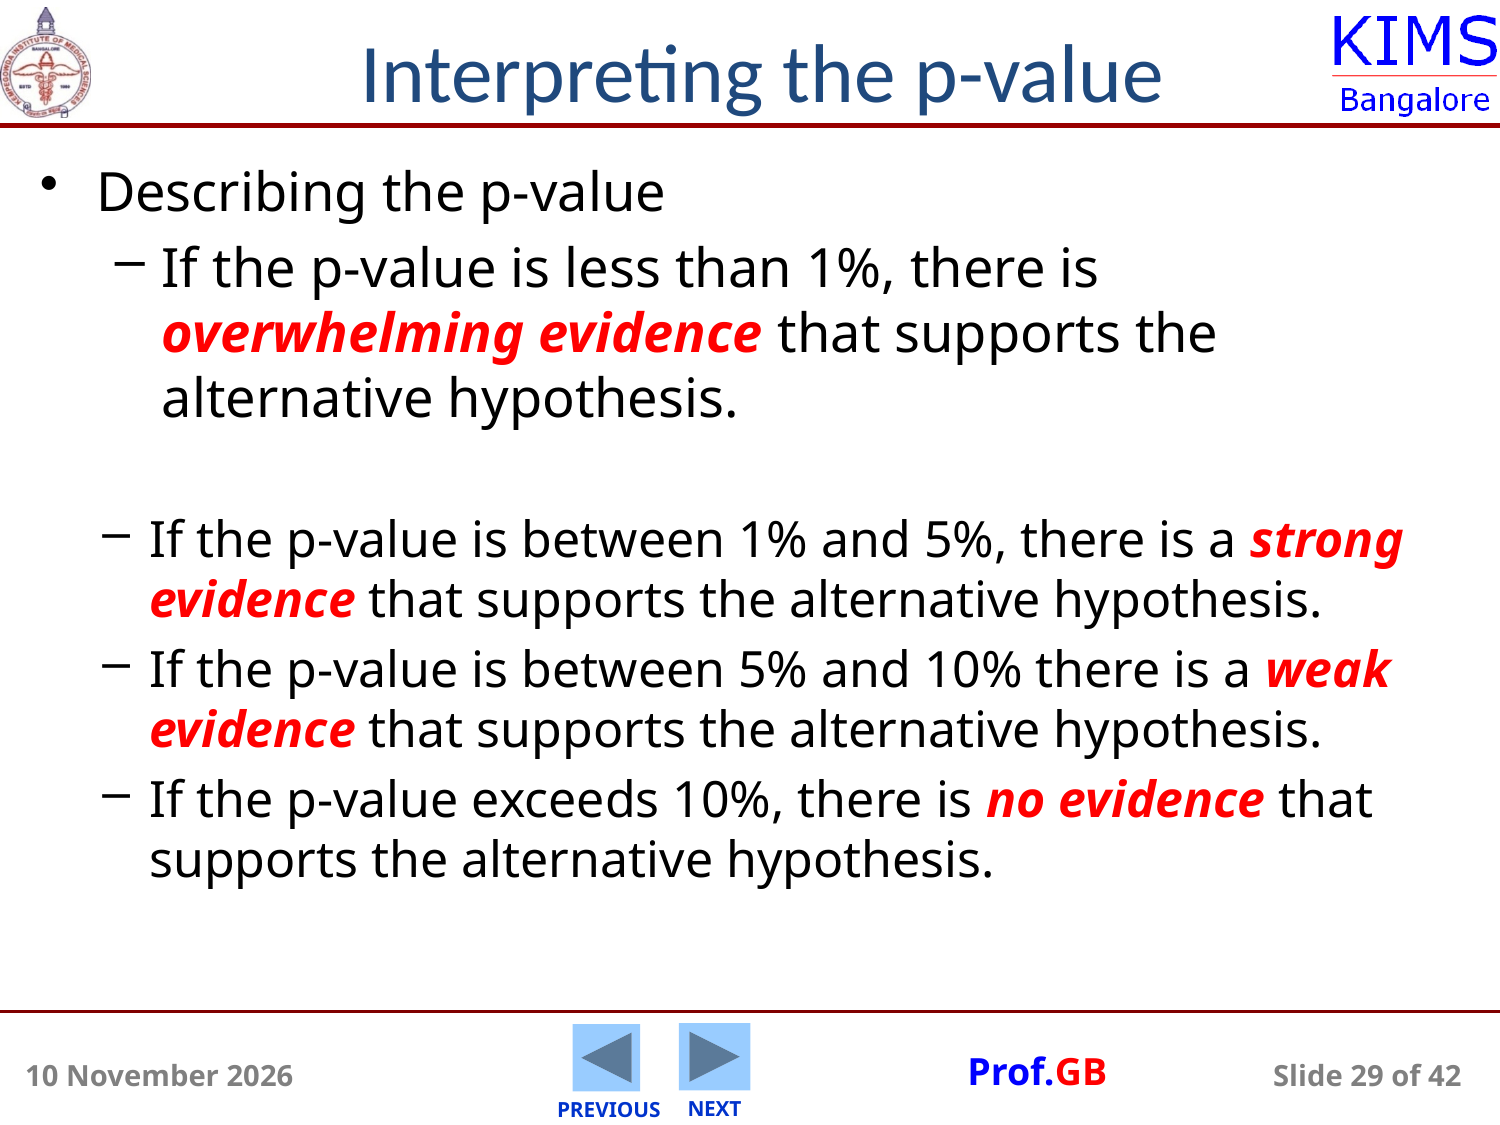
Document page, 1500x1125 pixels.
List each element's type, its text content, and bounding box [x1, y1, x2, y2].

picture [1330, 12, 1500, 118]
text_box If the p-value is between 1% and 5%, there is a strong evidence that supports the alternative hypothesis. If the p-value is between 5% and 10% there is a weak evidence that supports the alternative hypothesis. If the p-value exceeds 10%, there is no evidence that supports the alternative hypothesis. [12, 499, 1475, 1038]
text_box Describing the p-value If the p-value is less than 1%, there is overwhelming evidence that supports the alternative hypothesis. [24, 149, 1488, 463]
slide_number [10, 1051, 396, 1103]
picture [0, 7, 91, 118]
text_box Interpreting the p-value [124, 24, 1400, 113]
